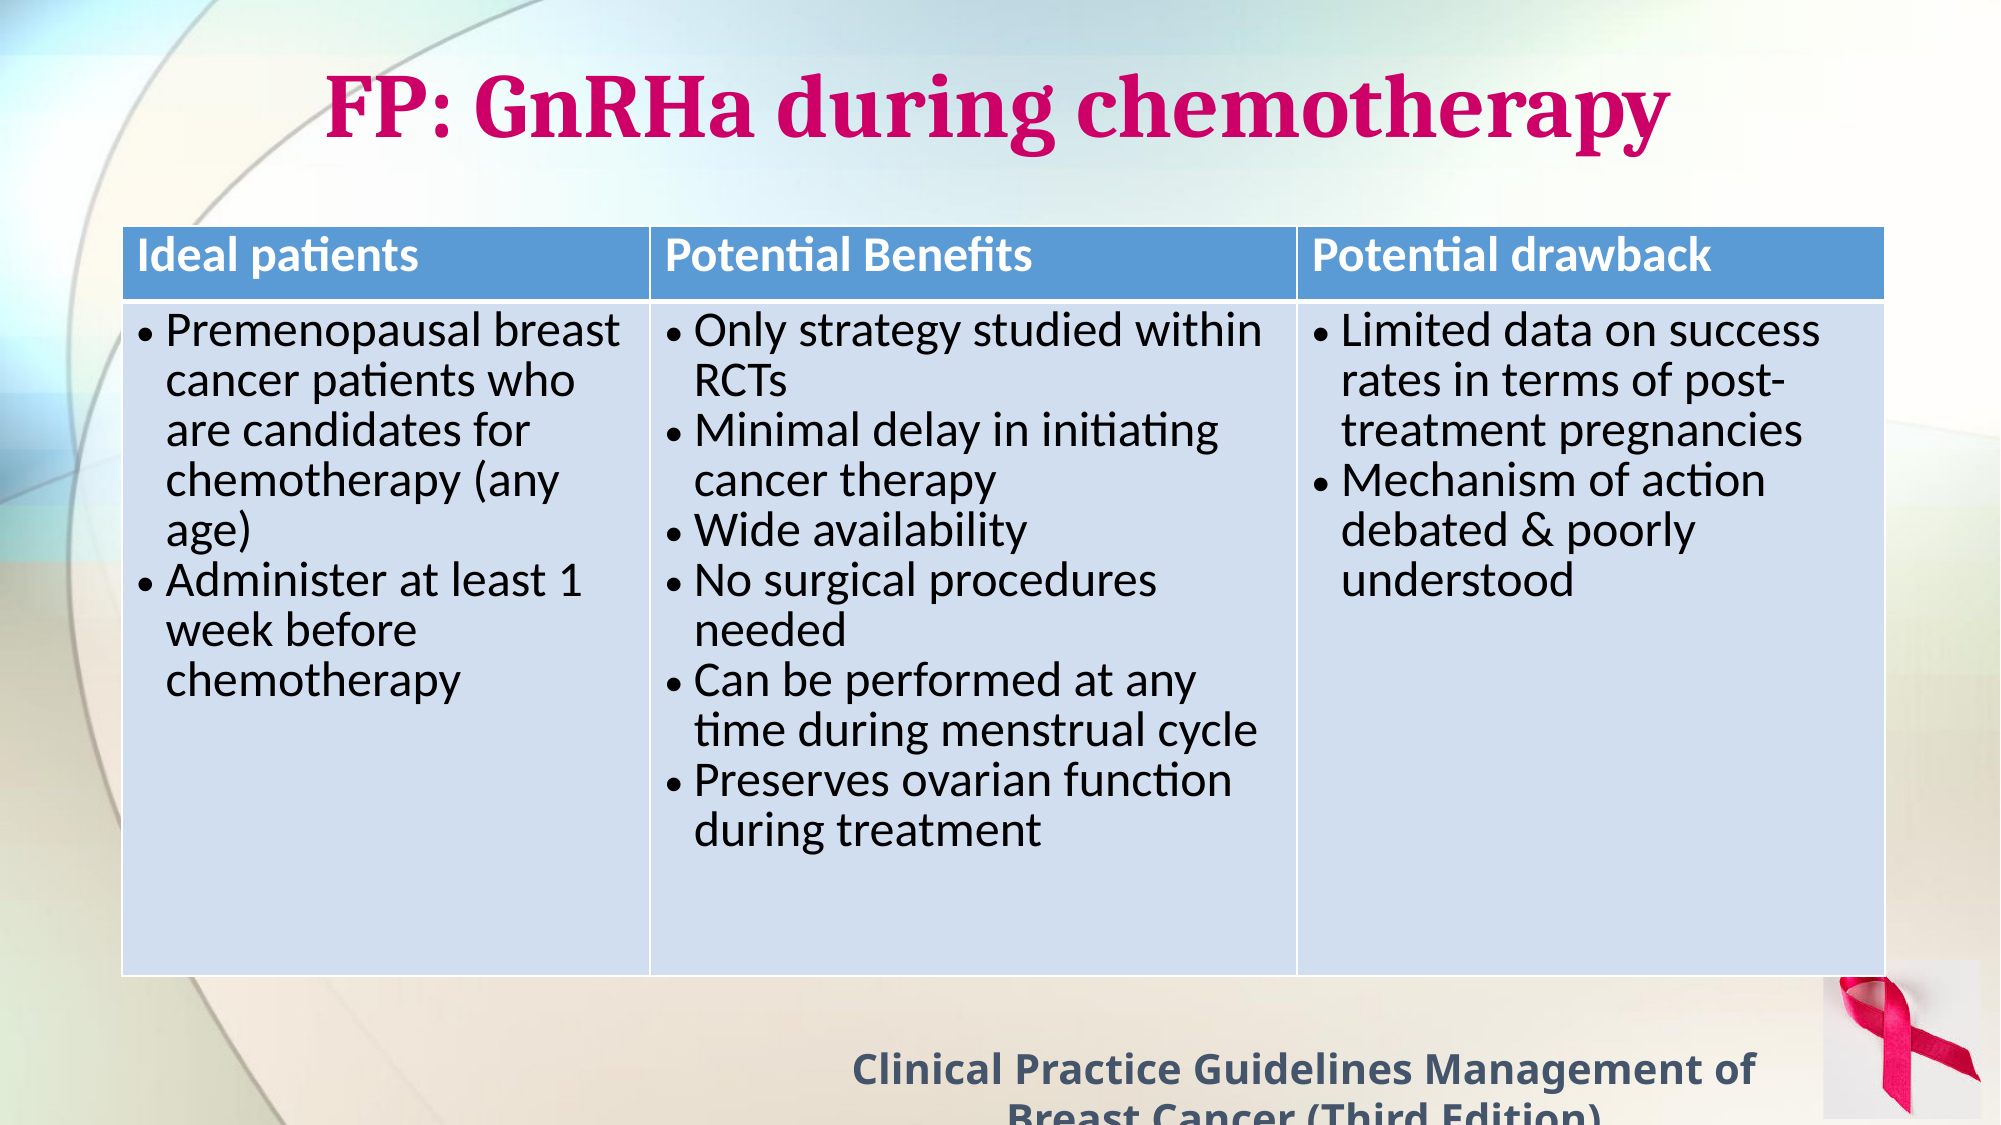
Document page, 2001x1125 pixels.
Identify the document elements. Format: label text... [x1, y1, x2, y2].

table_header Potential drawback [1298, 227, 1884, 299]
table_cell Limited data on success rates in terms of post-treatment pregnancies Mechanism of action debated & poorly understood [1298, 304, 1884, 975]
table_header Ideal patients [123, 227, 649, 299]
table_cell Only strategy studied within RCTs Minimal delay in initiating cancer therapy Wide availability No surgical procedures needed Can be performed at any time during menstrual cycle Preserves ovarian function during treatment [651, 304, 1296, 975]
table_cell Premenopausal breast cancer patients who are candidates for chemotherapy (any age) Administer at least 1 week before chemotherapy [123, 304, 649, 975]
slide_number 15 [1325, 1042, 1813, 1103]
title FP: GnRHa during chemotherapy [258, 41, 1740, 175]
picture [0, 0, 2001, 1125]
table_header Potential Benefits [651, 227, 1296, 299]
text_box Clinical Practice Guidelines Management of Breast Cancer (Third Edition) [788, 1035, 1820, 1125]
